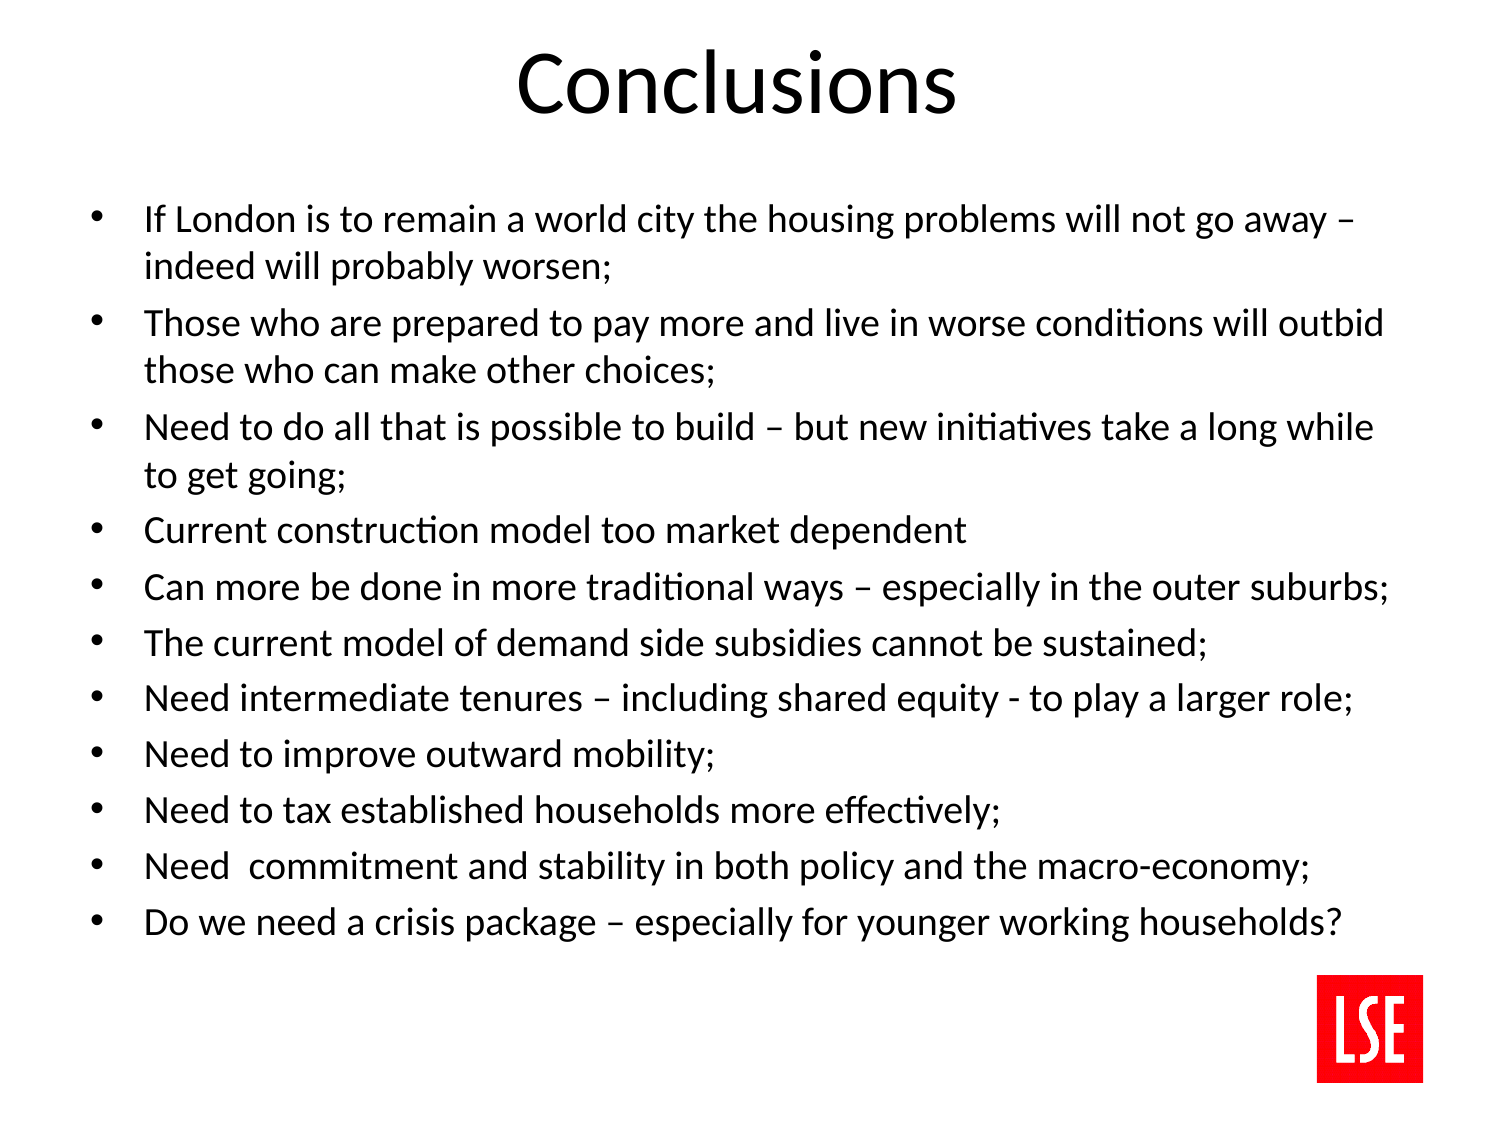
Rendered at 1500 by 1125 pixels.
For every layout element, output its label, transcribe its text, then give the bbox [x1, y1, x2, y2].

picture [1316, 975, 1424, 1083]
title Conclusions [73, 0, 1424, 154]
list If London is to remain a world city the housing problems will not go away – indeed will probably worsen; Those who are prepared to pay more and live in worse conditions will outbid those who can make other choices; Need to do all that is possible to build – but new initiatives take a long while to get going; Current construction model too market dependent Can more be done in more traditional ways – especially in the outer suburbs; The current model of demand side subsidies cannot be sustained; Need intermediate tenures – including shared equity - to play a larger role; Need to improve outward mobility; Need to tax established households more effectively; Need commitment and stability in both policy and the macro-economy; Do we need a crisis package – especially for younger working households? [75, 184, 1425, 1005]
